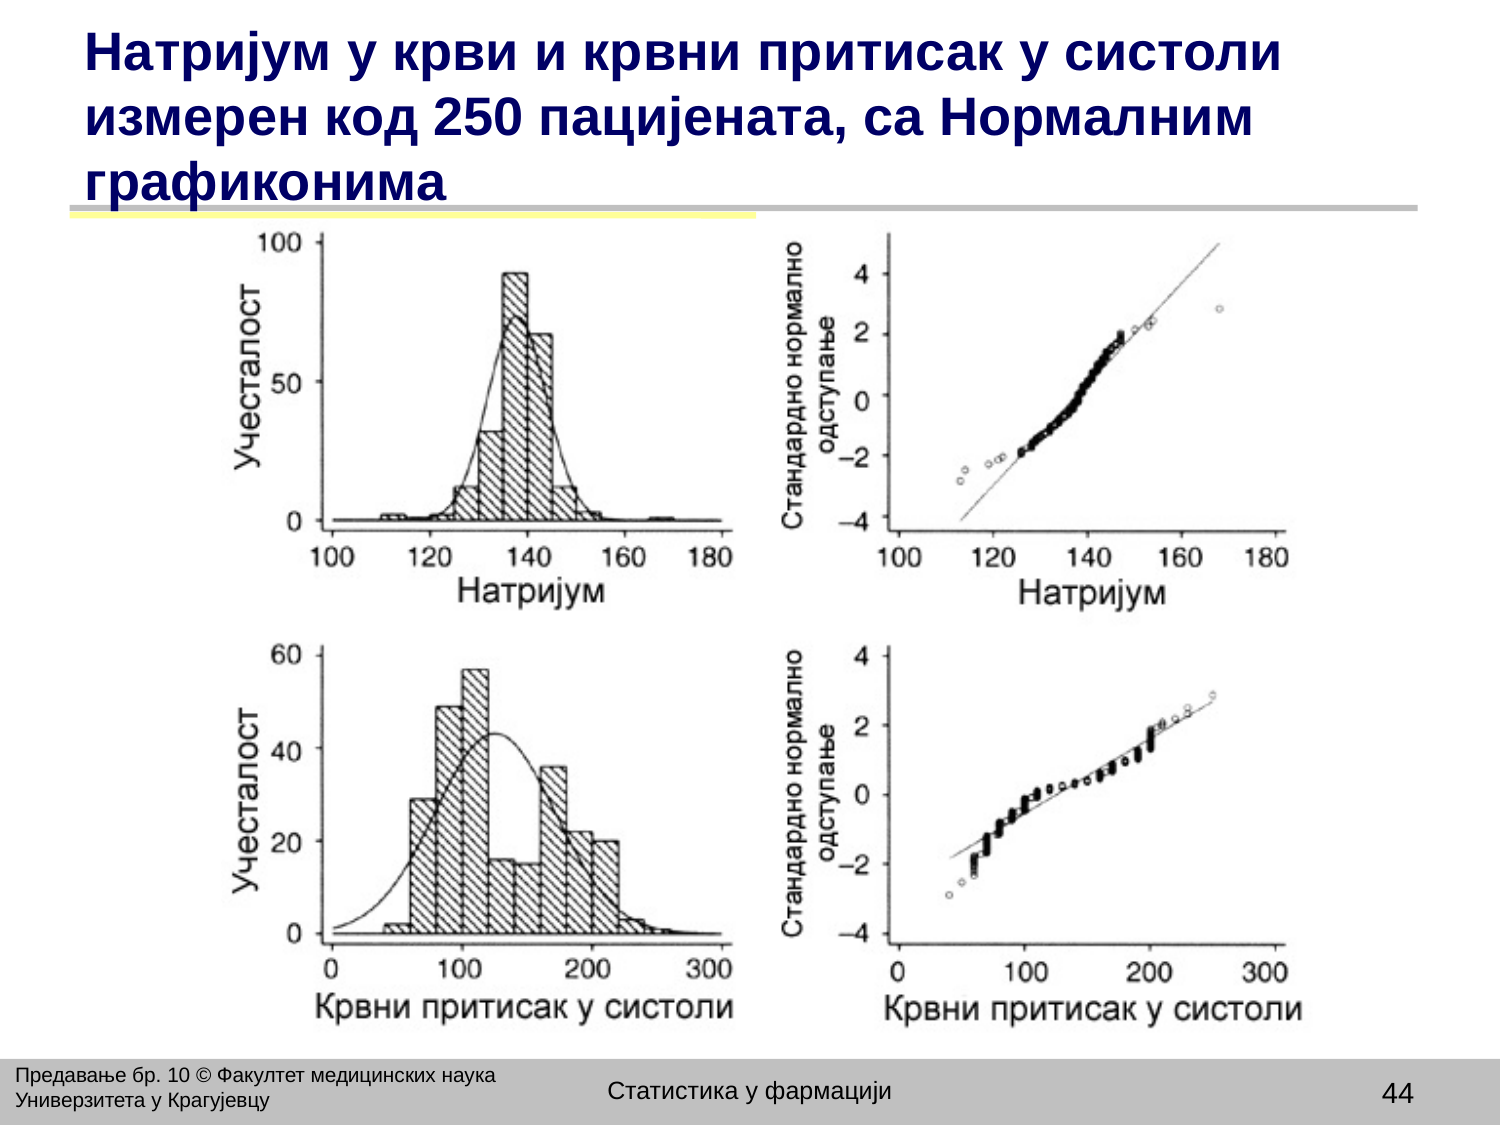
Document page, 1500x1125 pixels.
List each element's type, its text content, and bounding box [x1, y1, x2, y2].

slide_number Предавање бр. 10 © Факултет медицинских наука Универзитета у Крагујевцу [0, 1053, 622, 1108]
slide_number 44 [1079, 1066, 1430, 1125]
title Натријум у крви и крвни притисак у систоли измерен код 250 пацијената, са Нормалним графиконима [69, 19, 1426, 208]
picture [220, 220, 1315, 1045]
footer Статистика у фармацији [512, 1066, 988, 1125]
